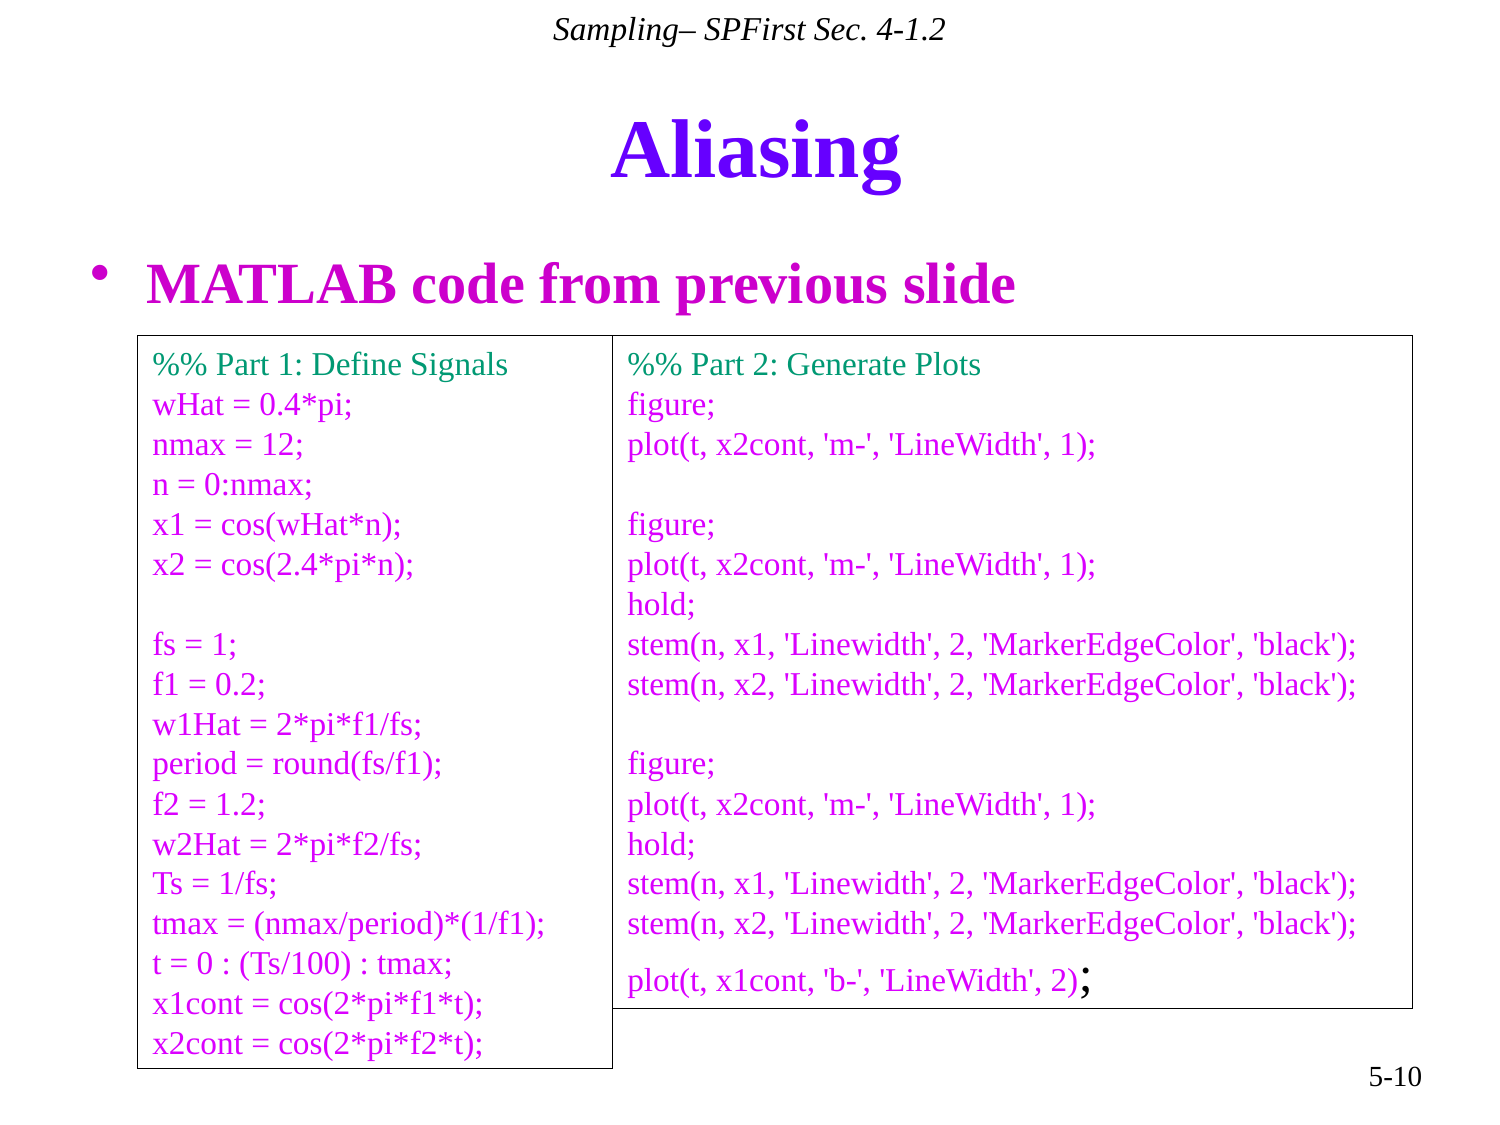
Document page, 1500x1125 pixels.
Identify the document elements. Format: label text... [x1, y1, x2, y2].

slide_number 5-10 [1124, 1049, 1438, 1125]
list MATLAB code from previous slide [75, 237, 1438, 325]
text_box Sampling– SPFirst Sec. 4-1.2 [0, 0, 1500, 55]
title Aliasing [75, 55, 1438, 237]
text_box %% Part 1: Define Signals wHat = 0.4*pi; nmax = 12; n = 0:nmax; x1 = cos(wHat*n); x2 = cos(2.4*pi*n); fs = 1; f1 = 0.2; w1Hat = 2*pi*f1/fs; period = round(fs/f1); f2 = 1.2; w2Hat = 2*pi*f2/fs; Ts = 1/fs; tmax = (nmax/period)*(1/f1); t = 0 : (Ts/100) : tmax; x1cont = cos(2*pi*f1*t); x2cont = cos(2*pi*f2*t); [137, 335, 613, 1069]
text_box %% Part 2: Generate Plots figure; plot(t, x2cont, 'm-', 'LineWidth', 1); figure; plot(t, x2cont, 'm-', 'LineWidth', 1); hold; stem(n, x1, 'Linewidth', 2, 'MarkerEdgeColor', 'black'); stem(n, x2, 'Linewidth', 2, 'MarkerEdgeColor', 'black'); figure; plot(t, x2cont, 'm-', 'LineWidth', 1); hold; stem(n, x1, 'Linewidth', 2, 'MarkerEdgeColor', 'black'); stem(n, x2, 'Linewidth', 2, 'MarkerEdgeColor', 'black'); plot(t, x1cont, 'b-', 'LineWidth', 2); [612, 335, 1413, 1009]
